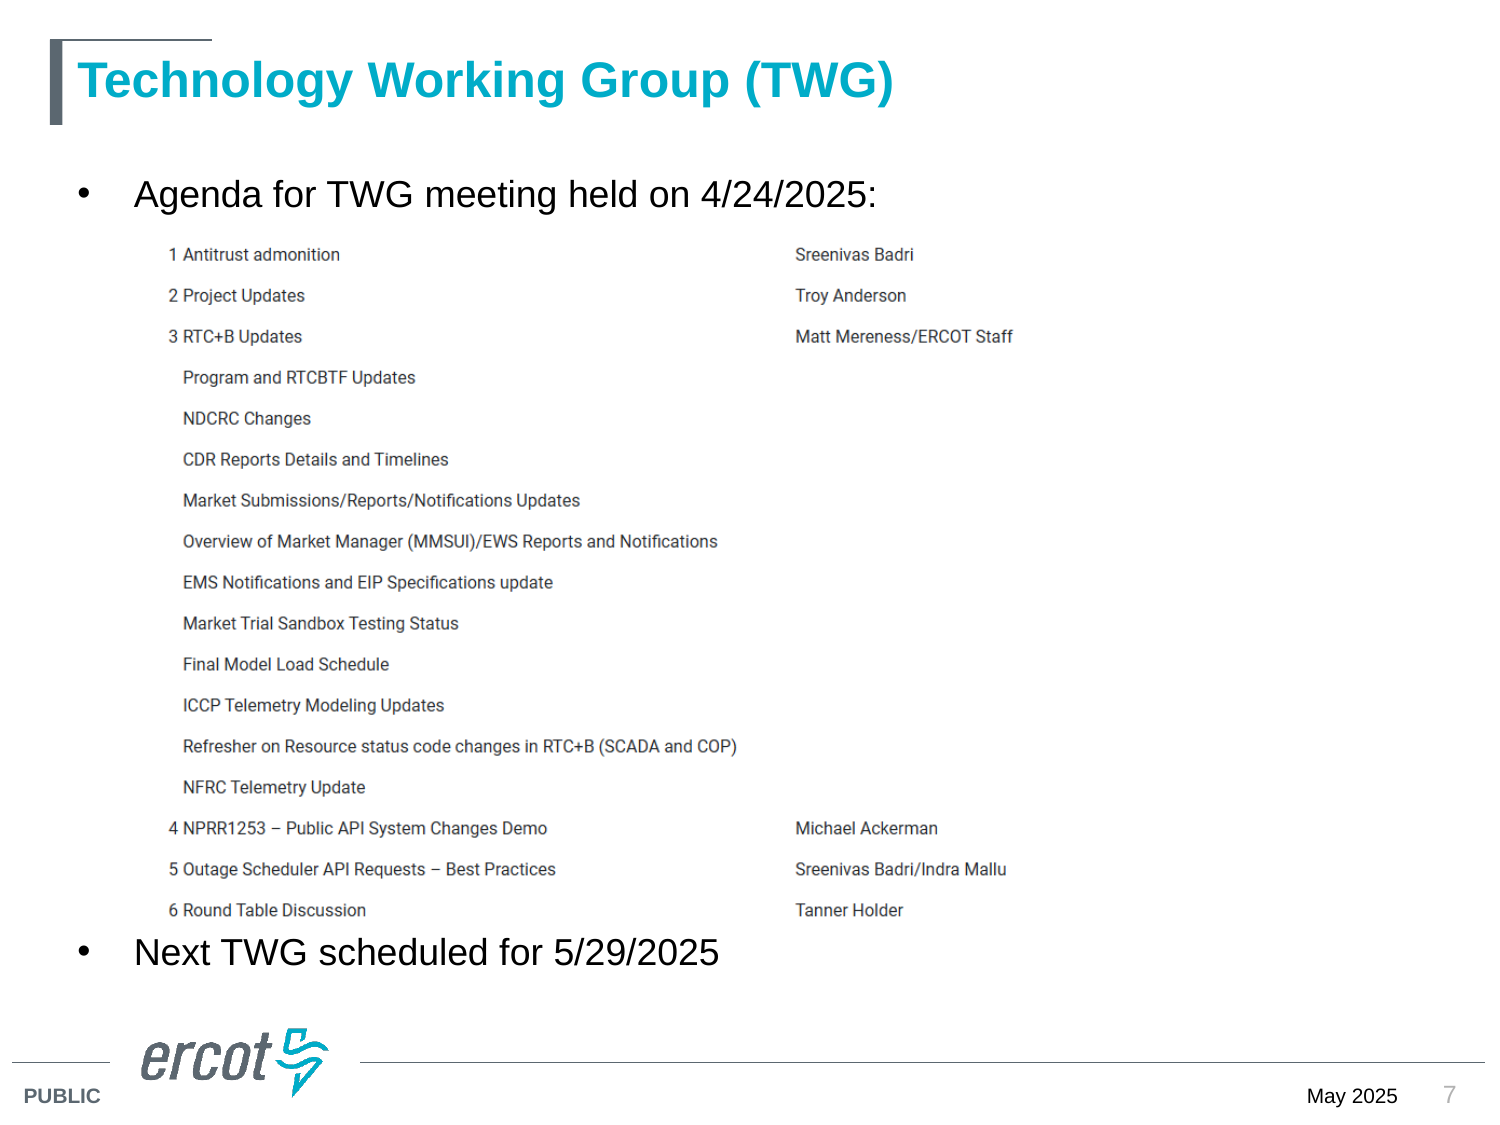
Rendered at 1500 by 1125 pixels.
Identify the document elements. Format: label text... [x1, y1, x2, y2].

slide_number 7 [1412, 1076, 1488, 1112]
text_box Agenda for TWG meeting held on 4/24/2025: Next TWG scheduled for 5/29/2025 [62, 162, 1225, 1038]
title Technology Working Group (TWG) [62, 39, 1163, 125]
picture [137, 1038, 332, 1100]
picture [162, 237, 1020, 926]
